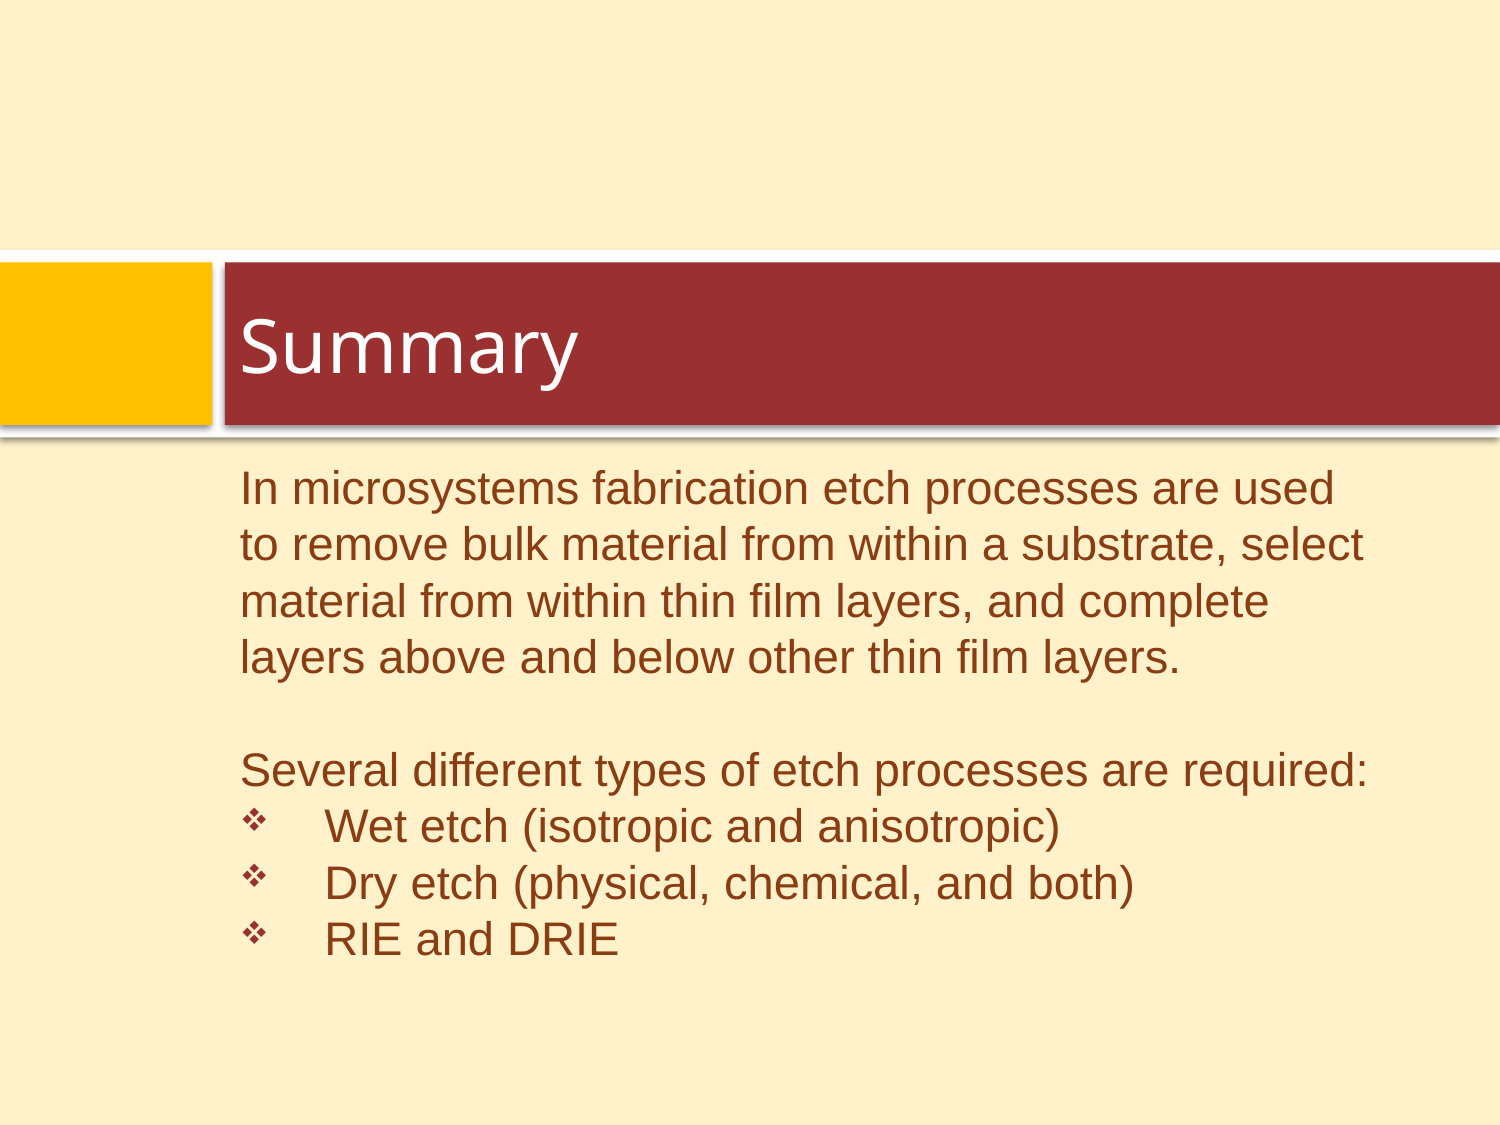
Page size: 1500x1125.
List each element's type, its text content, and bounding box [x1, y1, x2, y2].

title Summary [225, 262, 1475, 425]
list In microsystems fabrication etch processes are used to remove bulk material from within a substrate, select material from within thin film layers, and complete layers above and below other thin film layers. Several different types of etch processes are required: Wet etch (isotropic and anisotropic) Dry etch (physical, chemical, and both) RIE and DRIE [225, 450, 1394, 1004]
